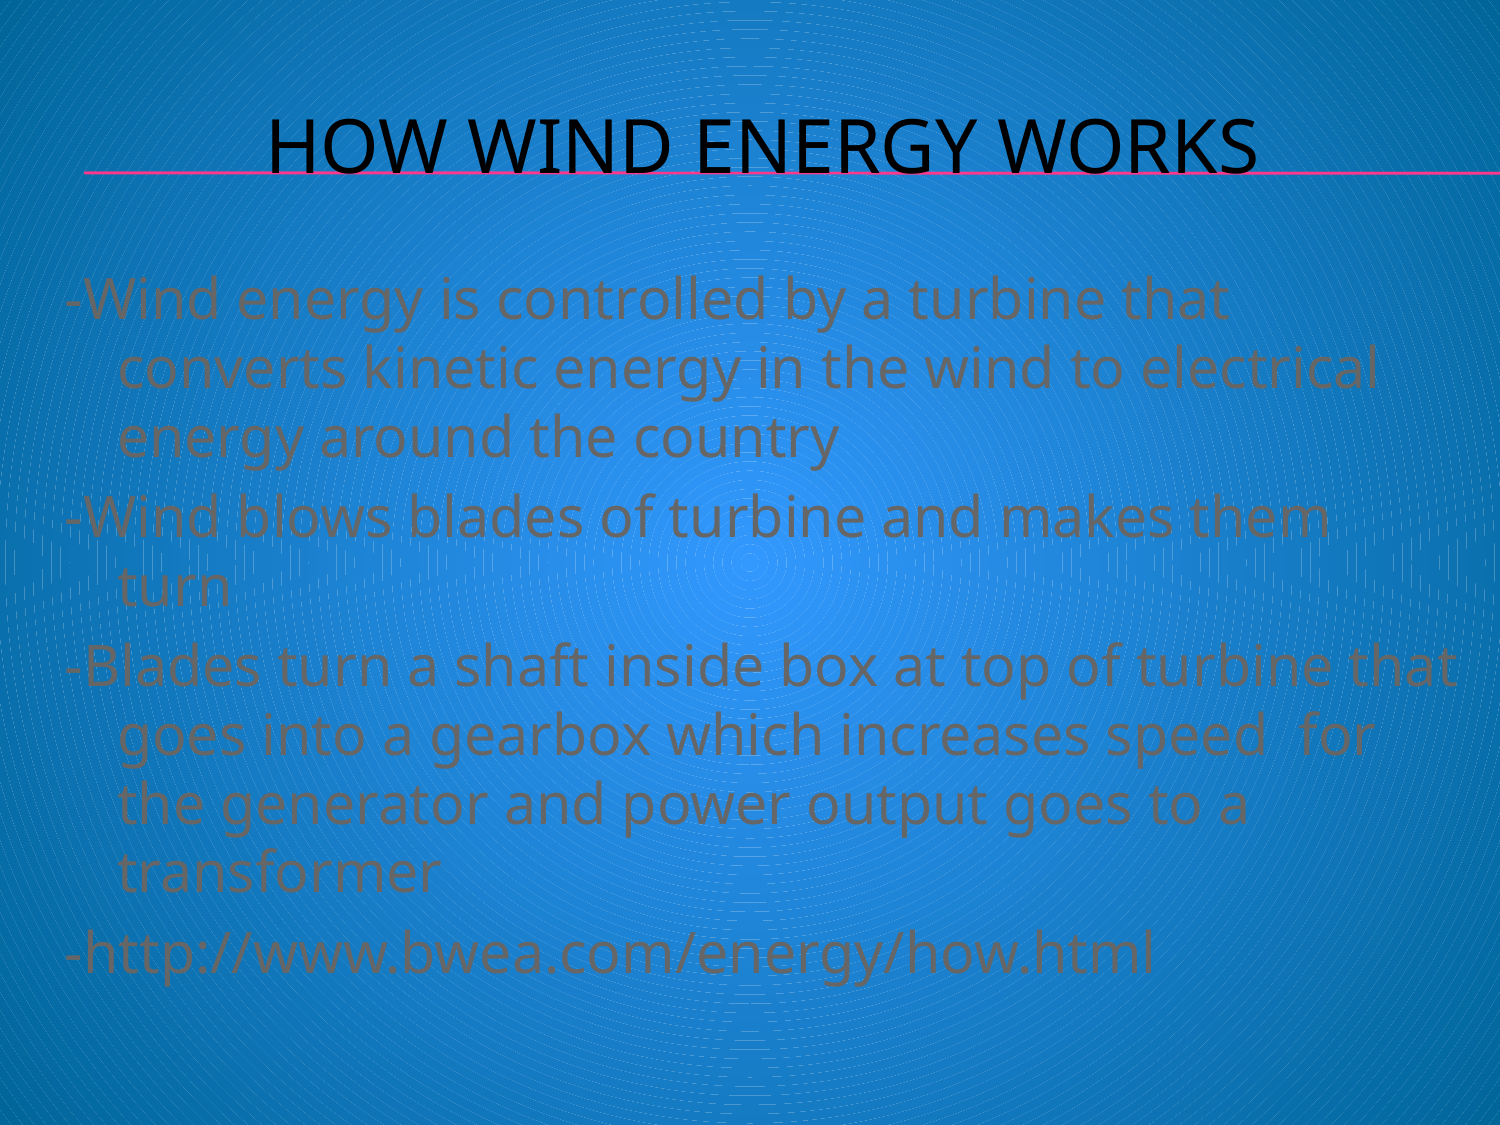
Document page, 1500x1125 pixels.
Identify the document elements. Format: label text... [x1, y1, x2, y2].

title How Wind Energy Works [50, 75, 1475, 213]
list -Wind energy is controlled by a turbine that converts kinetic energy in the wind to electrical energy around the country -Wind blows blades of turbine and makes them turn -Blades turn a shaft inside box at top of turbine that goes into a gearbox which increases speed for the generator and power output goes to a transformer -http://www.bwea.com/energy/how.html [50, 254, 1475, 998]
